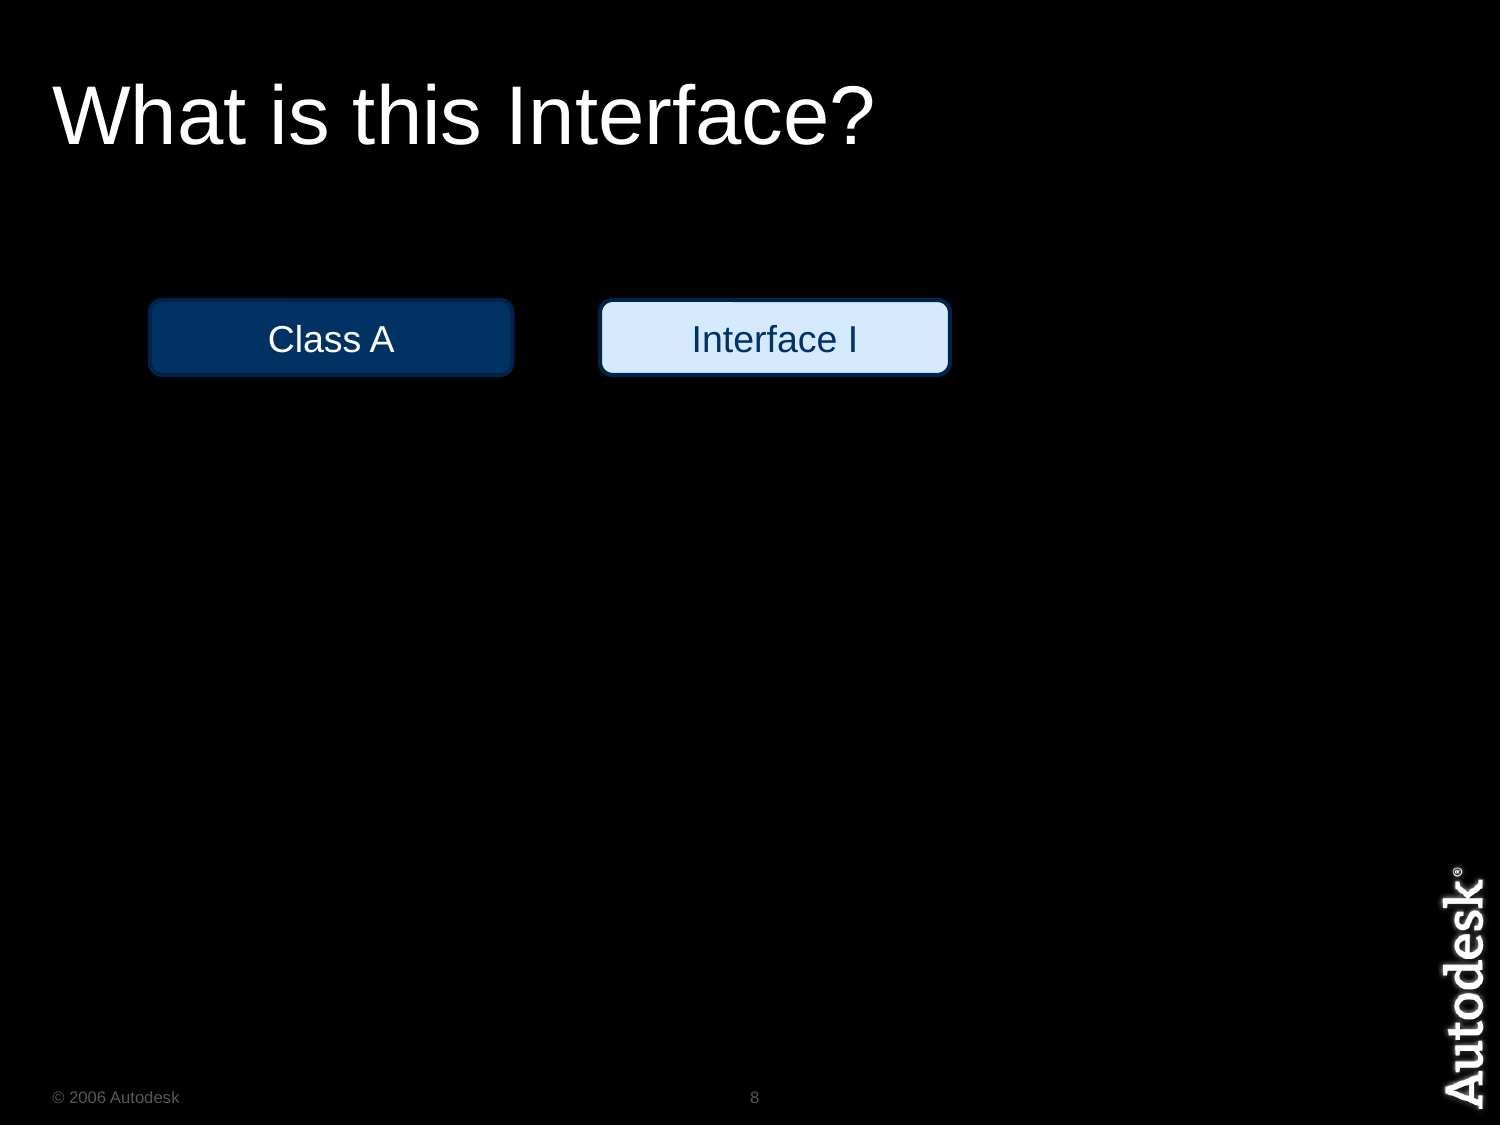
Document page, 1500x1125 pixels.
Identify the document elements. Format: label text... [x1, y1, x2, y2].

title What is this Interface? [52, 22, 1401, 211]
text_box Interface I [597, 297, 953, 378]
picture [1402, 0, 1500, 1125]
text_box Class A [147, 297, 515, 378]
